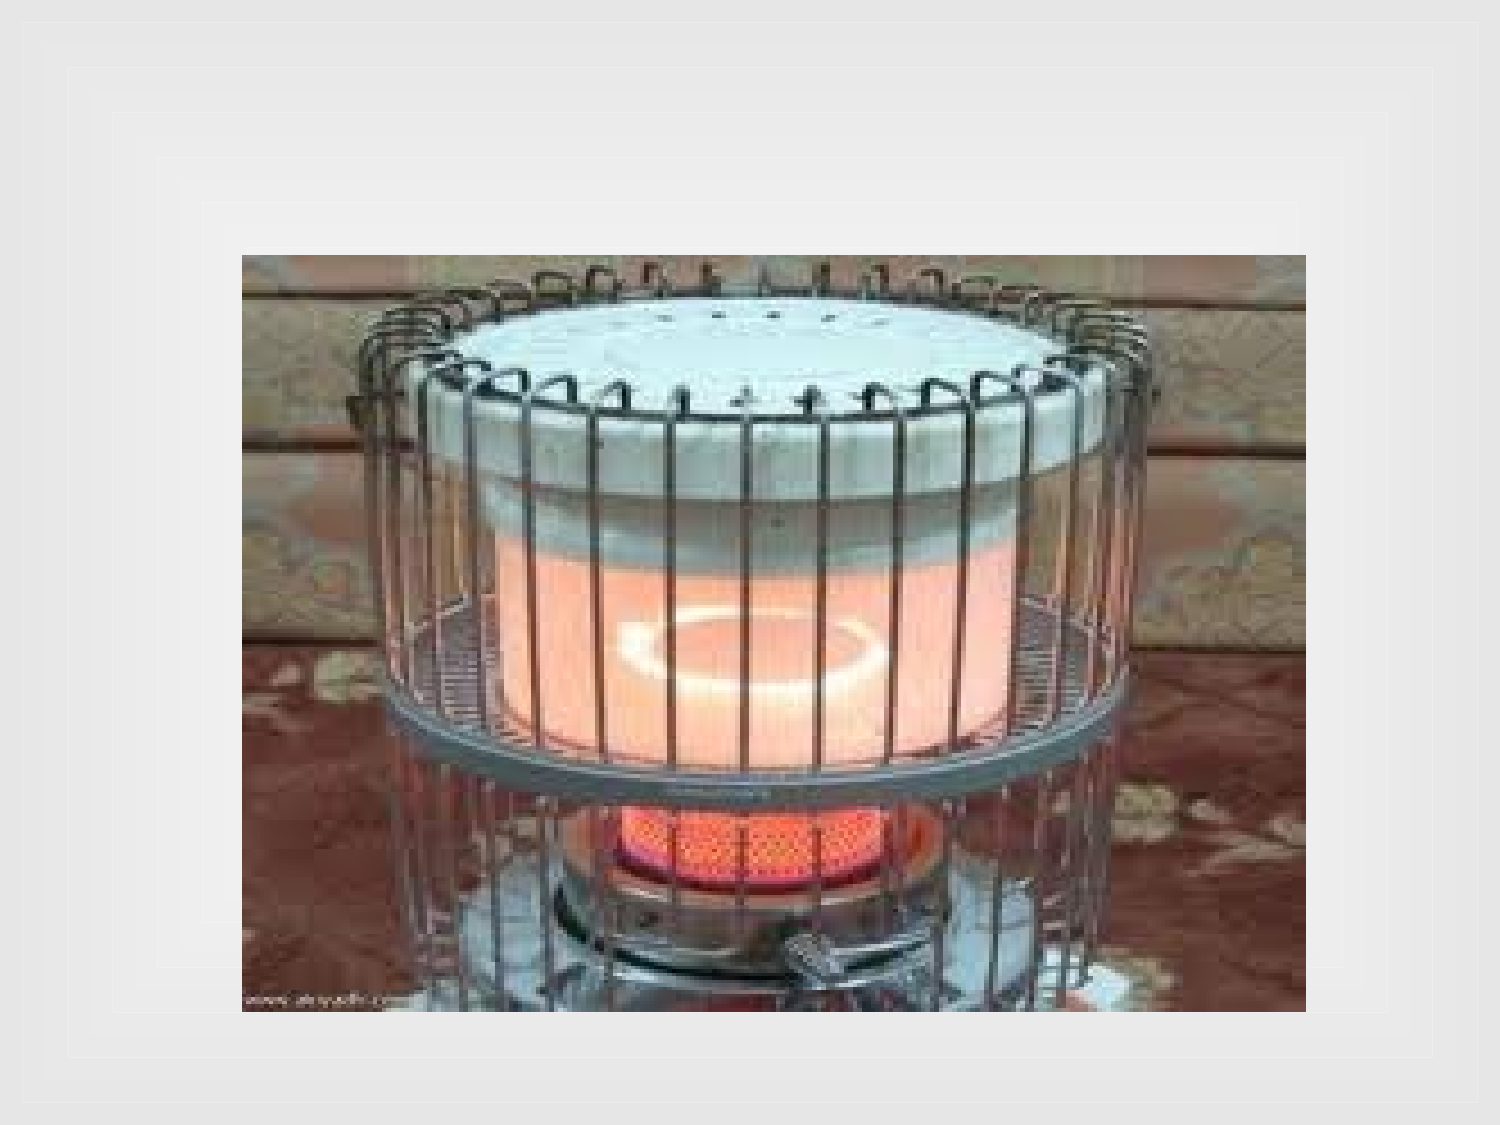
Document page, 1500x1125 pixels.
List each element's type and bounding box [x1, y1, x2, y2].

list [241, 255, 1306, 1012]
